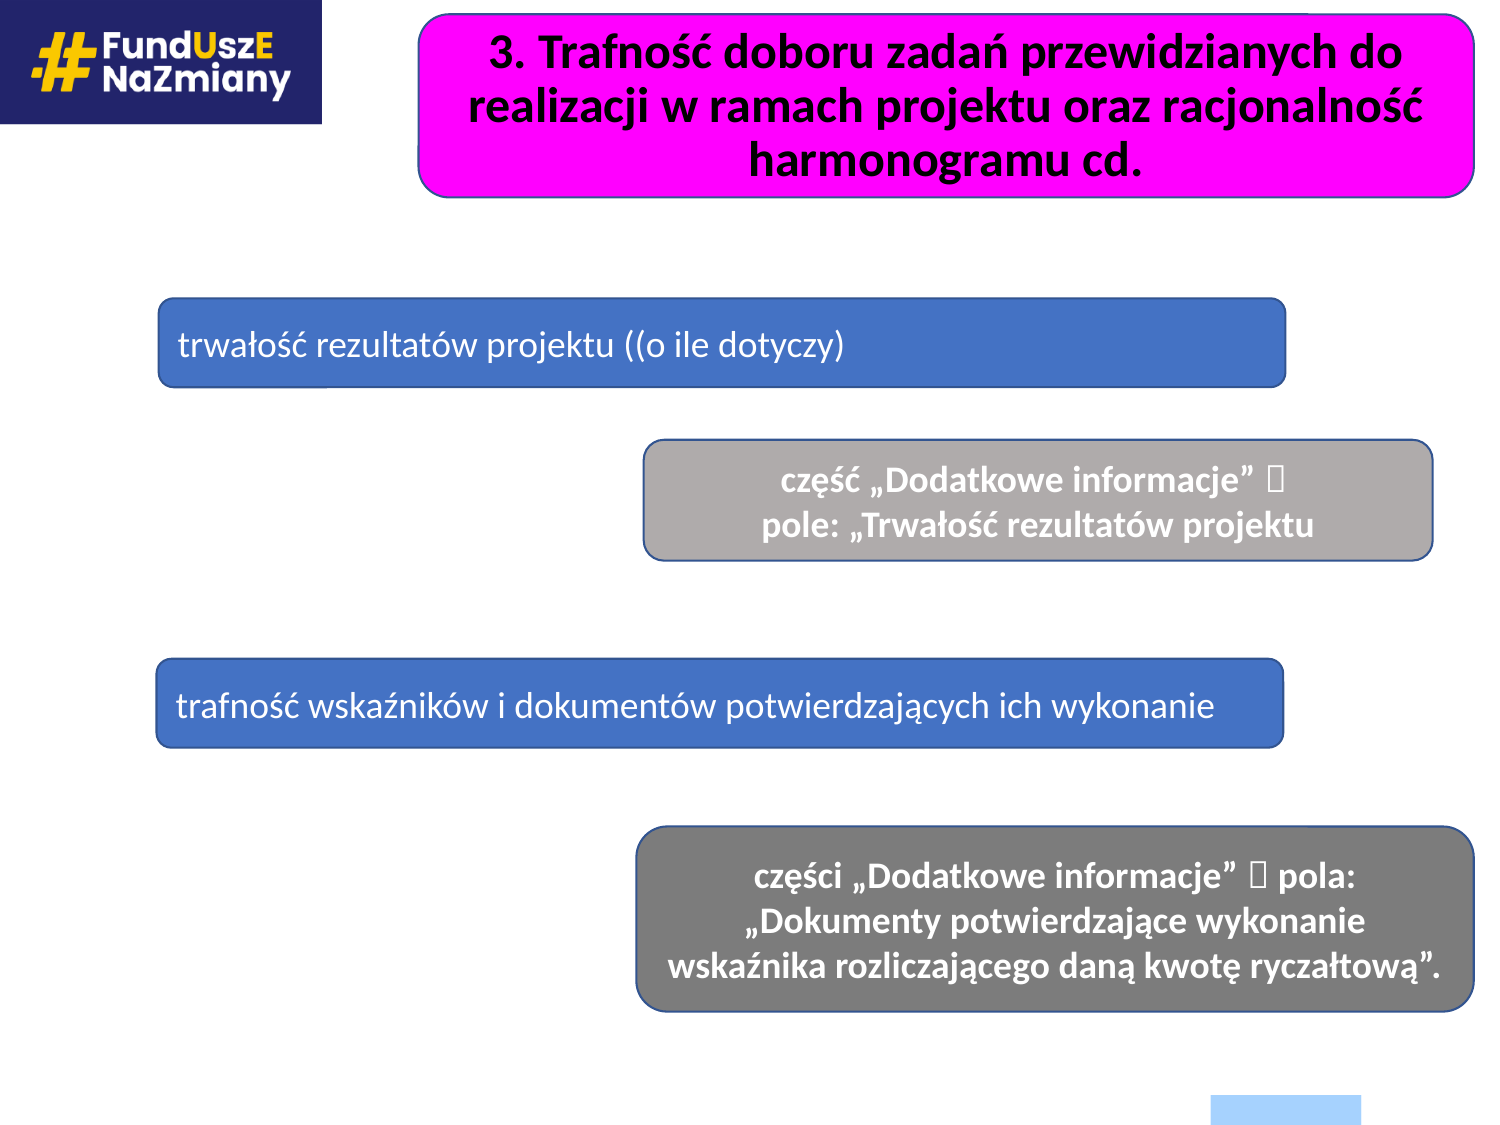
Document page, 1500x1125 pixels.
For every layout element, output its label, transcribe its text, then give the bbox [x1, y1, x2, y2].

table_header [103, 361, 1397, 1125]
text_box trwałość rezultatów projektu ((o ile dotyczy) [157, 297, 1287, 389]
text_box 3. Trafność doboru zadań przewidzianych do realizacji w ramach projektu oraz racjonalność harmonogramu cd. [417, 13, 1475, 199]
picture [0, 0, 1500, 1125]
text_box trafność wskaźników i dokumentów potwierdzających ich wykonanie [155, 657, 1285, 749]
text_box części „Dodatkowe informacje”  pola: „Dokumenty potwierdzające wykonanie wskaźnika rozliczającego daną kwotę ryczałtową”. [635, 825, 1475, 1013]
text_box część „Dodatkowe informacje”  pole: „Trwałość rezultatów projektu [642, 438, 1434, 562]
